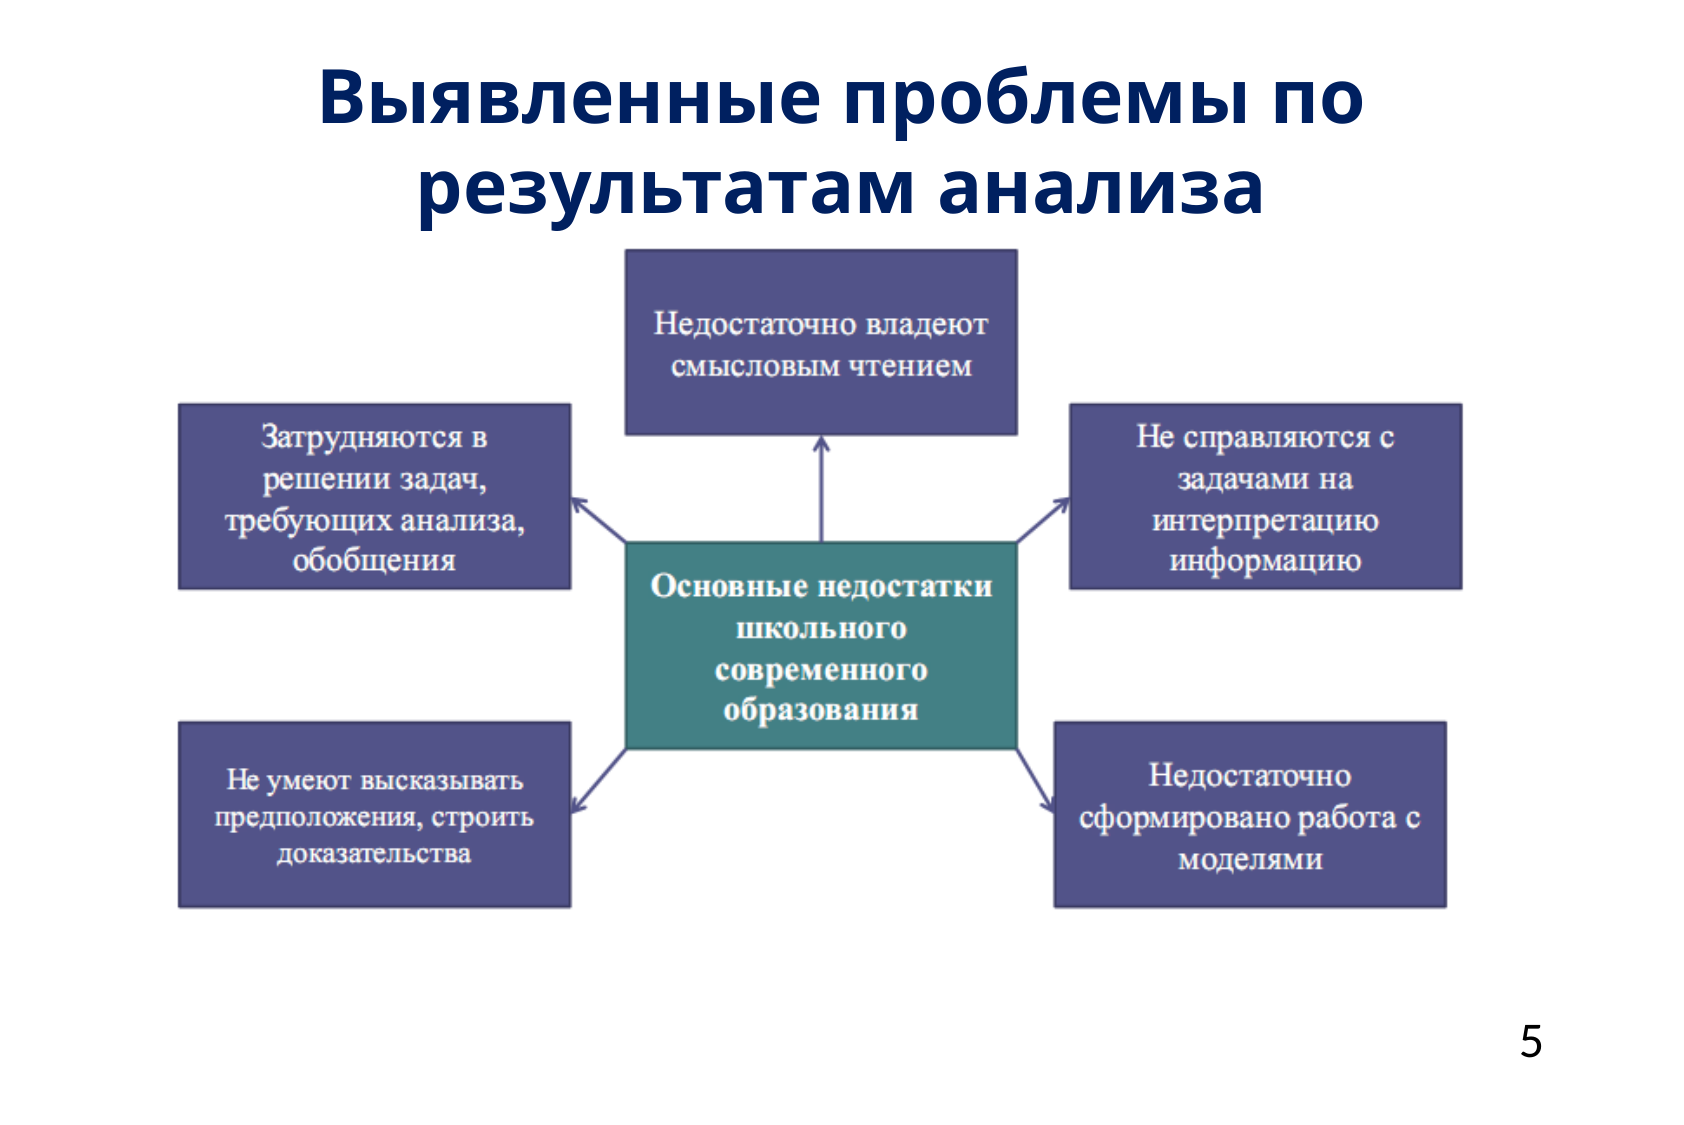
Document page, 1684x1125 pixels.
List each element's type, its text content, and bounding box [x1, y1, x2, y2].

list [153, 237, 1484, 1006]
title Выявленные проблемы по результатам анализа [84, 45, 1600, 233]
text_box 5 [1504, 999, 1617, 1075]
